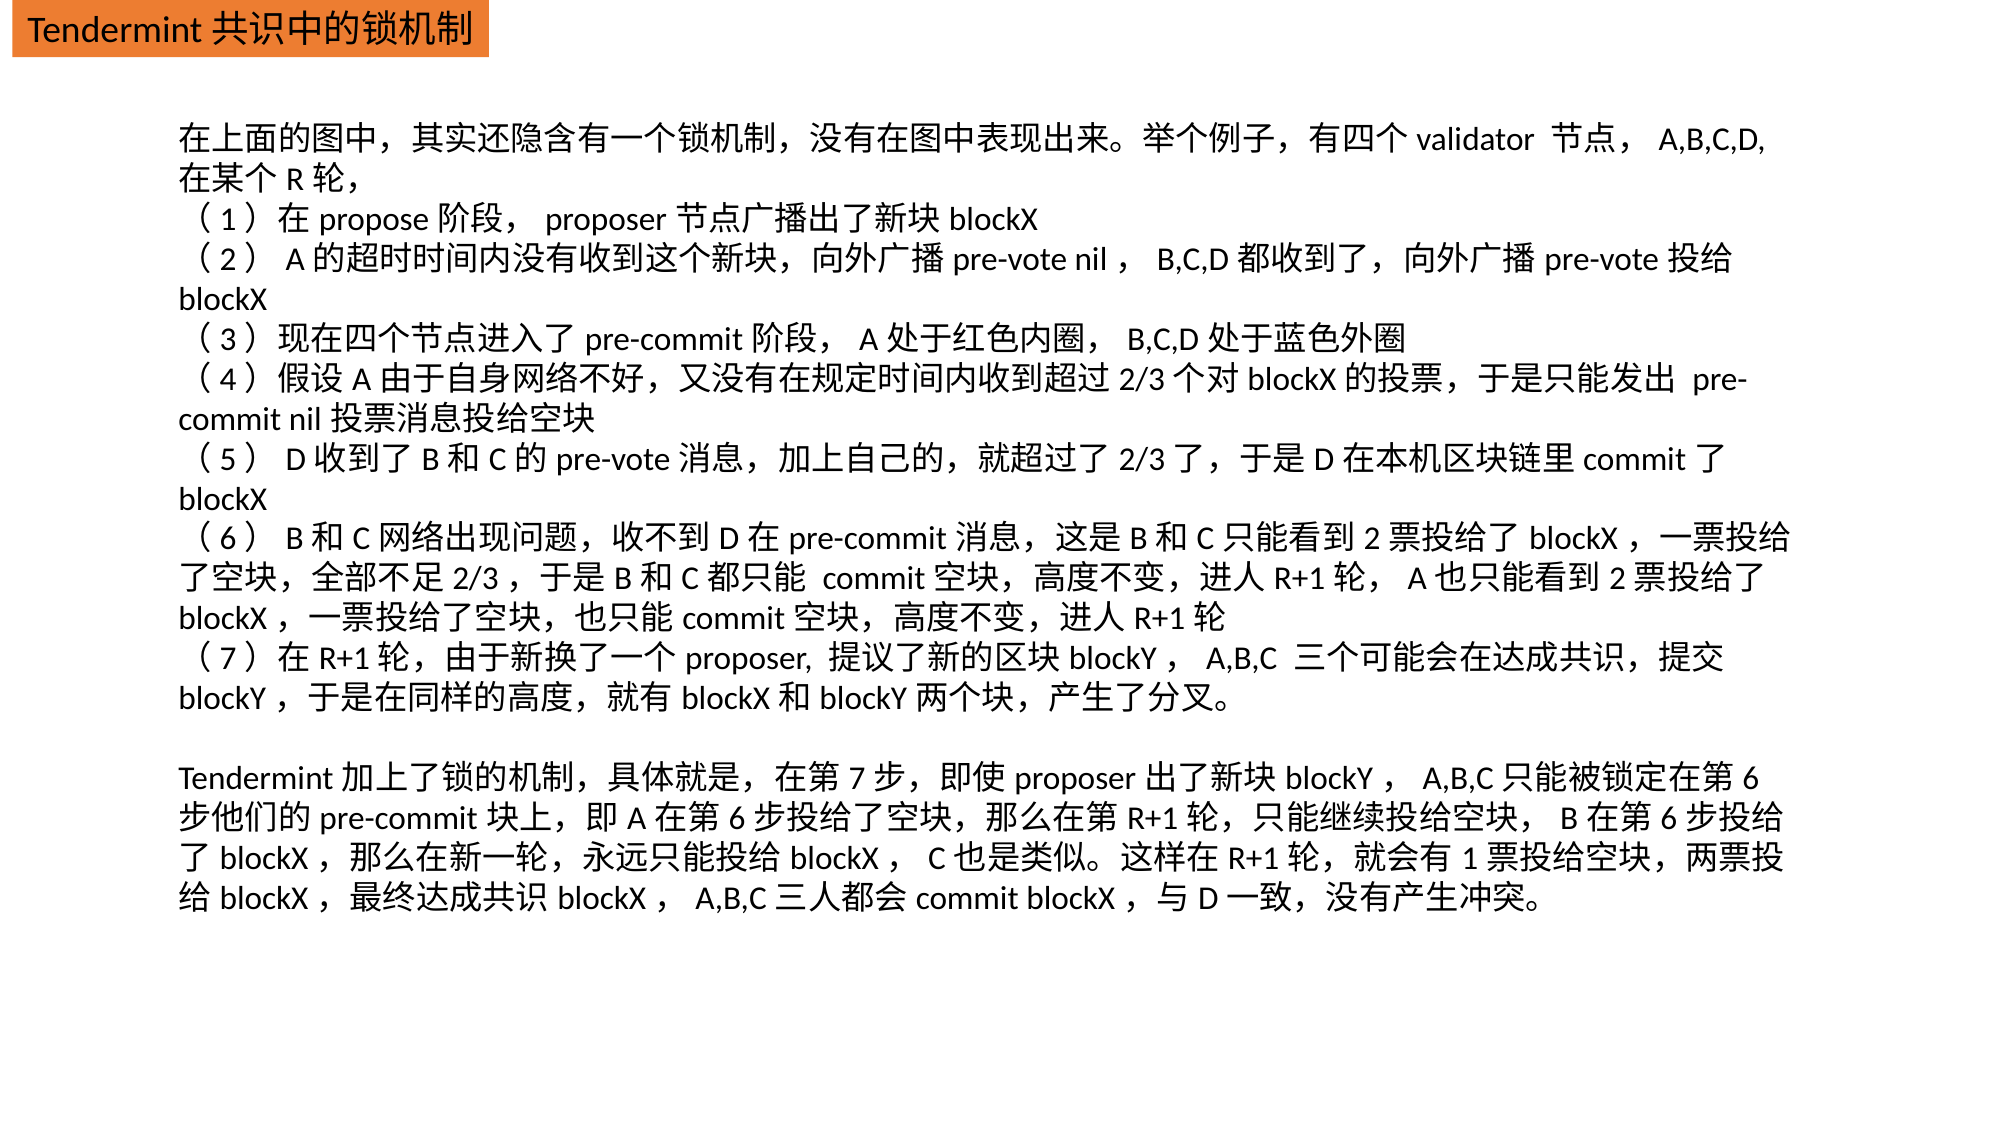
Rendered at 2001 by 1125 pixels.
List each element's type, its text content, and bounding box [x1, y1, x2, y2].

text_box 在上面的图中，其实还隐含有一个锁机制，没有在图中表现出来。举个例子，有四个validator 节点，A,B,C,D, 在某个R轮， （1）在propose阶段，proposer节点广播出了新块blockX （2）A的超时时间内没有收到这个新块，向外广播pre-vote nil，B,C,D都收到了，向外广播pre-vote投给blockX （3）现在四个节点进入了pre-commit阶段，A处于红色内圈，B,C,D处于蓝色外圈 （4）假设A由于自身网络不好，又没有在规定时间内收到超过2/3个对blockX的投票，于是只能发出 pre-commit nil投票消息投给空块 （5）D收到了B和C的pre-vote消息，加上自己的，就超过了2/3了，于是D在本机区块链里commit了blockX （6）B和C网络出现问题，收不到D在pre-commit消息，这是B和C只能看到2票投给了blockX，一票投给了空块，全部不足2/3，于是B和C都只能 commit空块，高度不变，进人R+1轮，A也只能看到2票投给了blockX，一票投给了空块，也只能commit空块，高度不变，进人R+1轮 （7）在R+1轮，由于新换了一个proposer, 提议了新的区块blockY，A,B,C 三个可能会在达成共识，提交blockY，于是在同样的高度，就有blockX和blockY两个块，产生了分叉。 Tendermint加上了锁的机制，具体就是，在第7步，即使proposer出了新块blockY，A,B,C只能被锁定在第6步他们的pre-commit块上，即A在第6步投给了空块，那么在第R+1轮，只能继续投给空块，B在第6步投给了blockX，那么在新一轮，永远只能投给blockX，C也是类似。这样在R+1轮，就会有1票投给空块，两票投给blockX，最终达成共识blockX，A,B,C三人都会commit blockX，与D一致，没有产生冲突。 [163, 110, 1814, 924]
text_box Tendermint共识中的锁机制 [12, 0, 489, 58]
